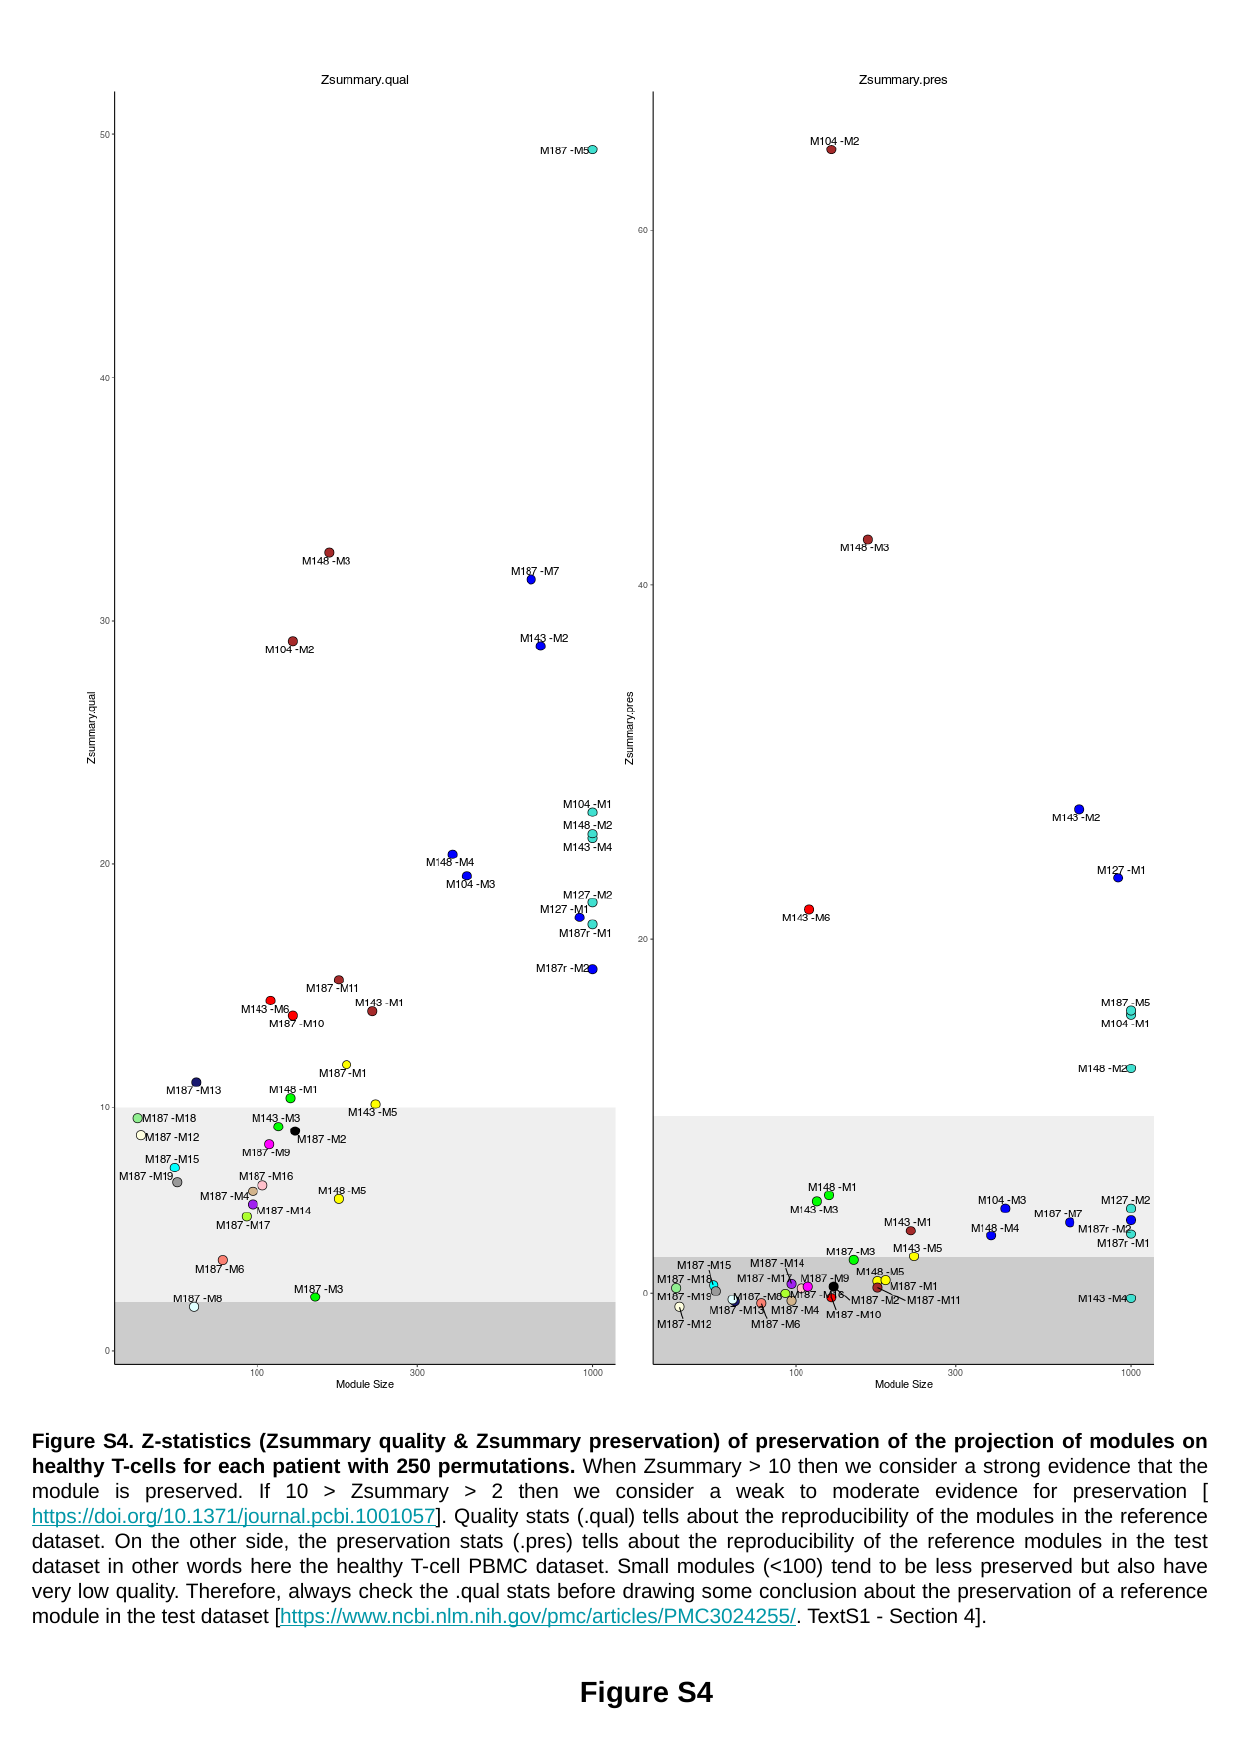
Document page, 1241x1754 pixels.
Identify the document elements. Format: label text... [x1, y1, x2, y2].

text_box Figure S4. Z-statistics (Zsummary quality & Zsummary preservation) of preservation of the projection of modules on healthy T-cells for each patient with 250 permutations. When Zsummary > 10 then we consider a strong evidence that the module is preserved. If 10 > Zsummary > 2 then we consider a weak to moderate evidence for preservation [https://doi.org/10.1371/journal.pcbi.1001057]. Quality stats (.qual) tells about the reproducibility of the modules in the reference dataset. On the other side, the preservation stats (.pres) tells about the reproducibility of the reference modules in the test dataset in other words here the healthy T-cell PBMC dataset. Small modules (<100) tend to be less preserved but also have very low quality. Therefore, always check the .qual stats before drawing some conclusion about the preservation of a reference module in the test dataset [https://www.ncbi.nlm.nih.gov/pmc/articles/PMC3024255/. TextS1 - Section 4]. [16, 1412, 1224, 1643]
text_box Figure S4 [565, 1658, 802, 1724]
picture [76, 64, 1164, 1400]
